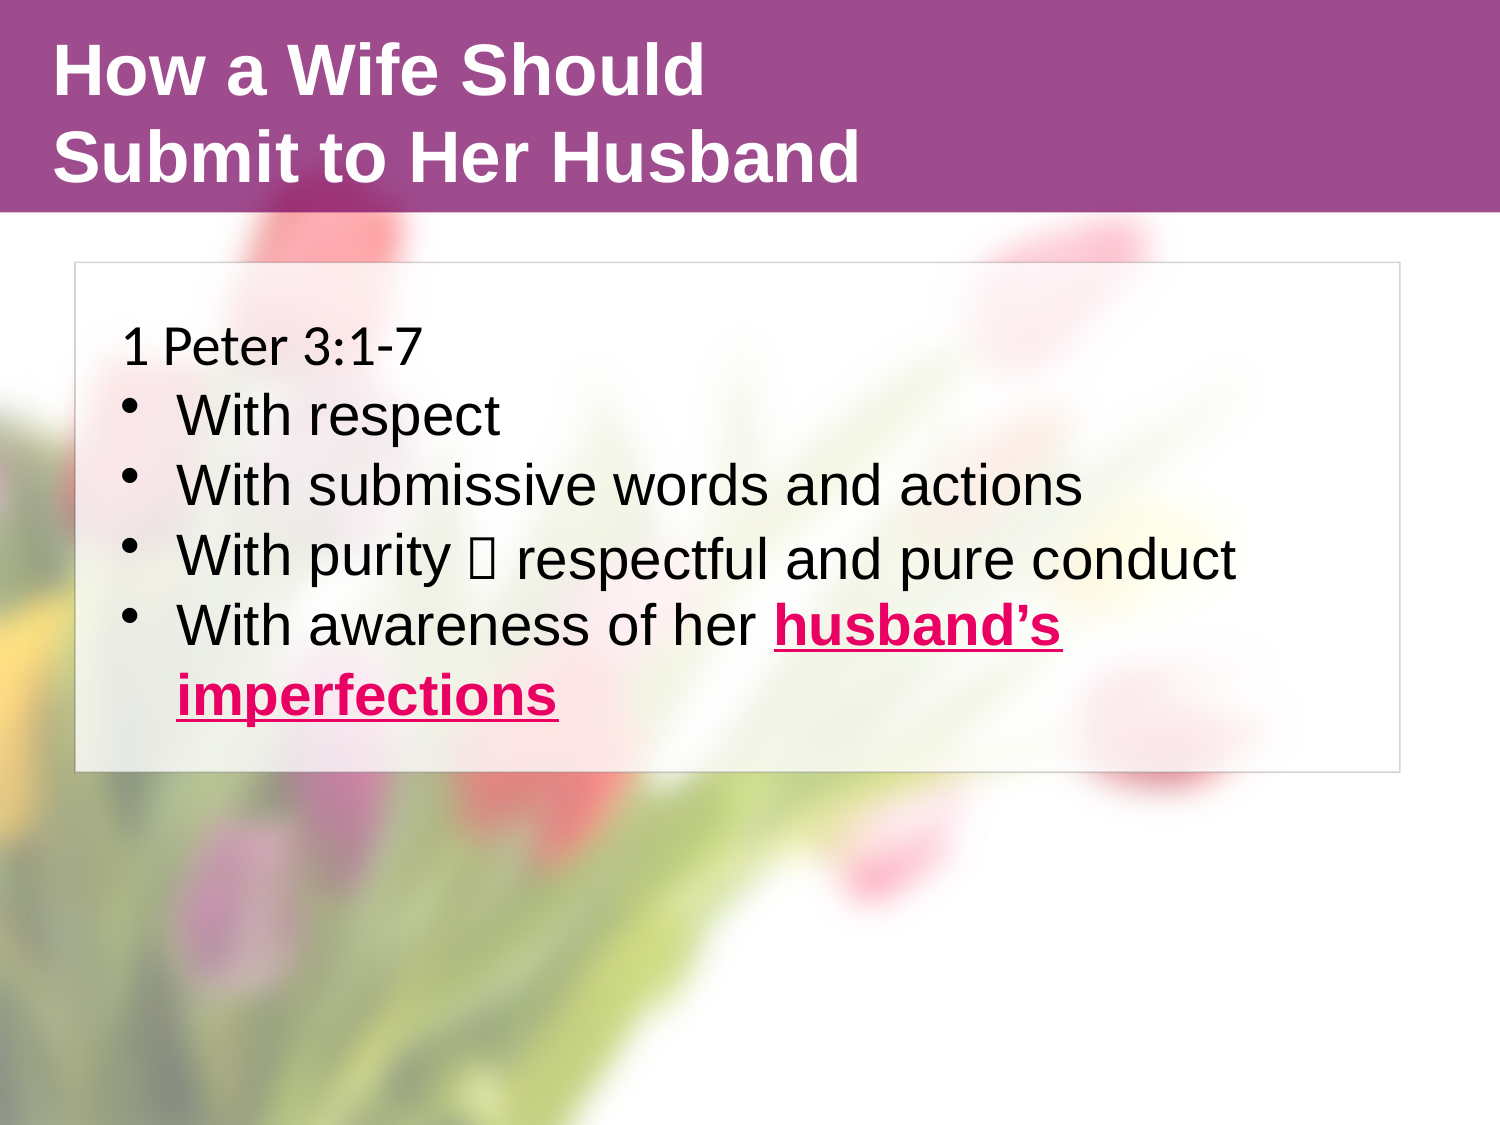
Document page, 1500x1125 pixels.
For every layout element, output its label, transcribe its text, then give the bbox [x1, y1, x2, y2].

text_box 1 Peter 3:1-7 With respect With submissive words and actions With purity With awareness of her husband’s imperfections [75, 262, 1400, 773]
text_box  respectful and pure conduct [449, 514, 1363, 599]
text_box How a Wife Should Submit to Her Husband [0, 0, 1500, 213]
picture [0, 213, 1500, 1125]
